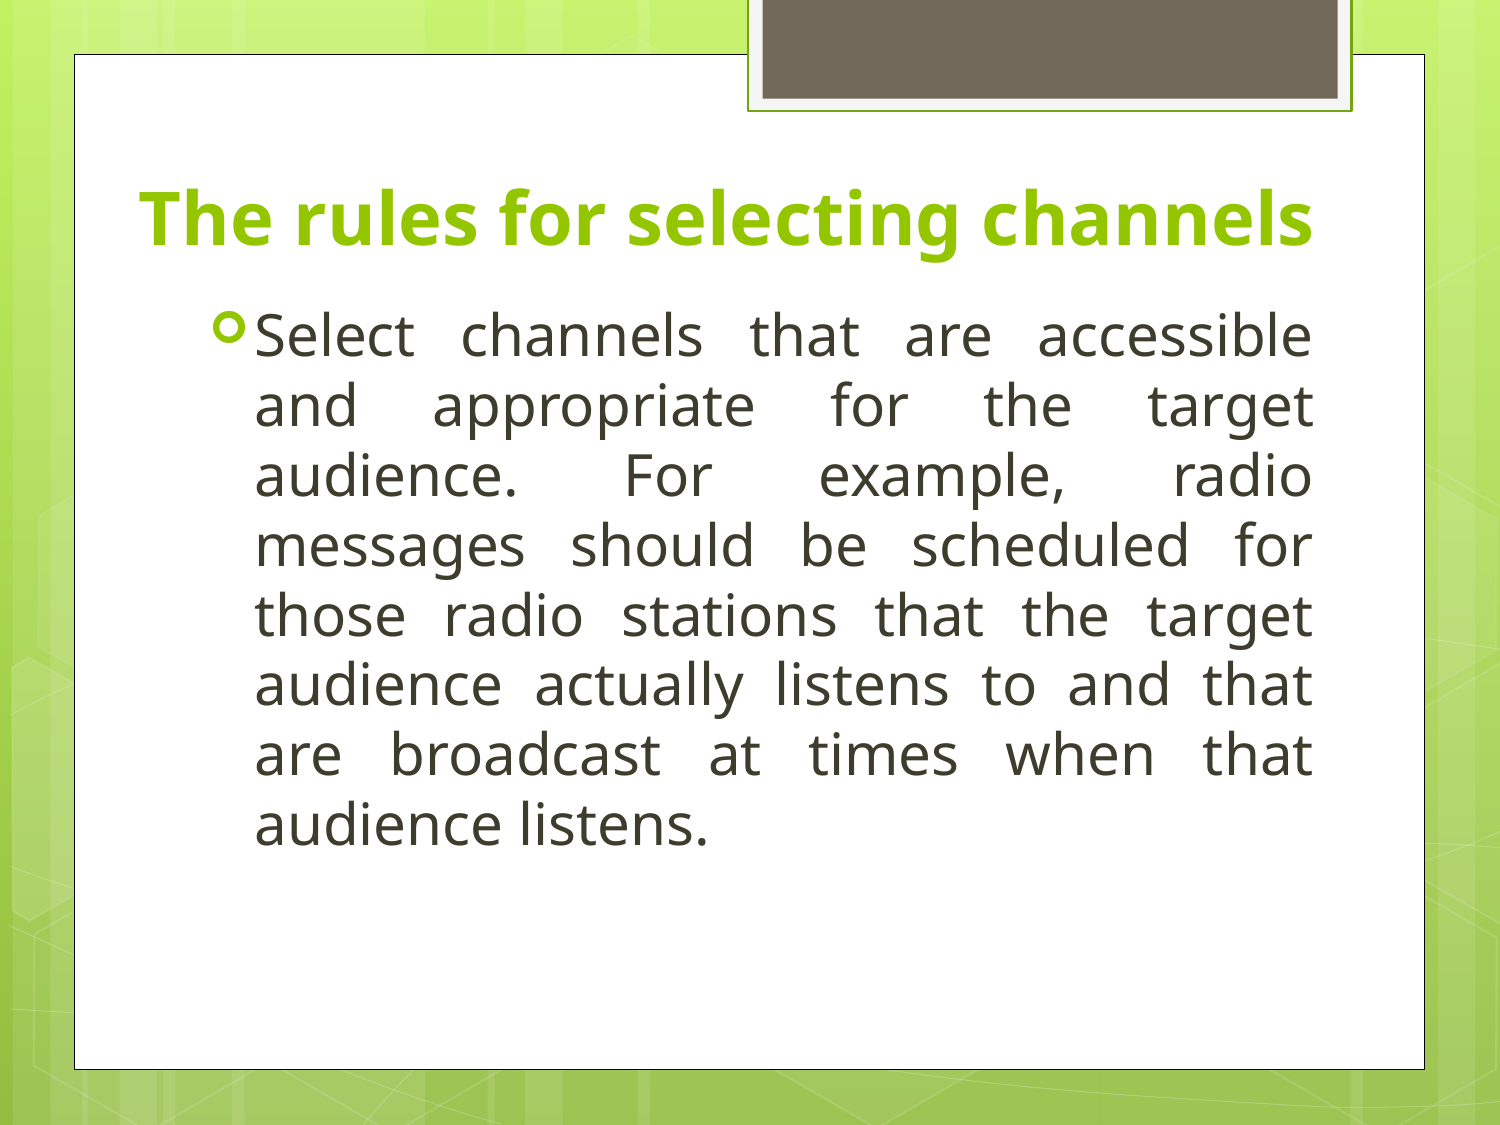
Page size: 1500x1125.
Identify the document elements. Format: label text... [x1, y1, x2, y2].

title The rules for selecting channels [123, 160, 1453, 349]
list Select channels that are accessible and appropriate for the target audience. For example, radio messages should be scheduled for those radio stations that the target audience actually listens to and that are broadcast at times when that audience listens. [183, 290, 1329, 1094]
